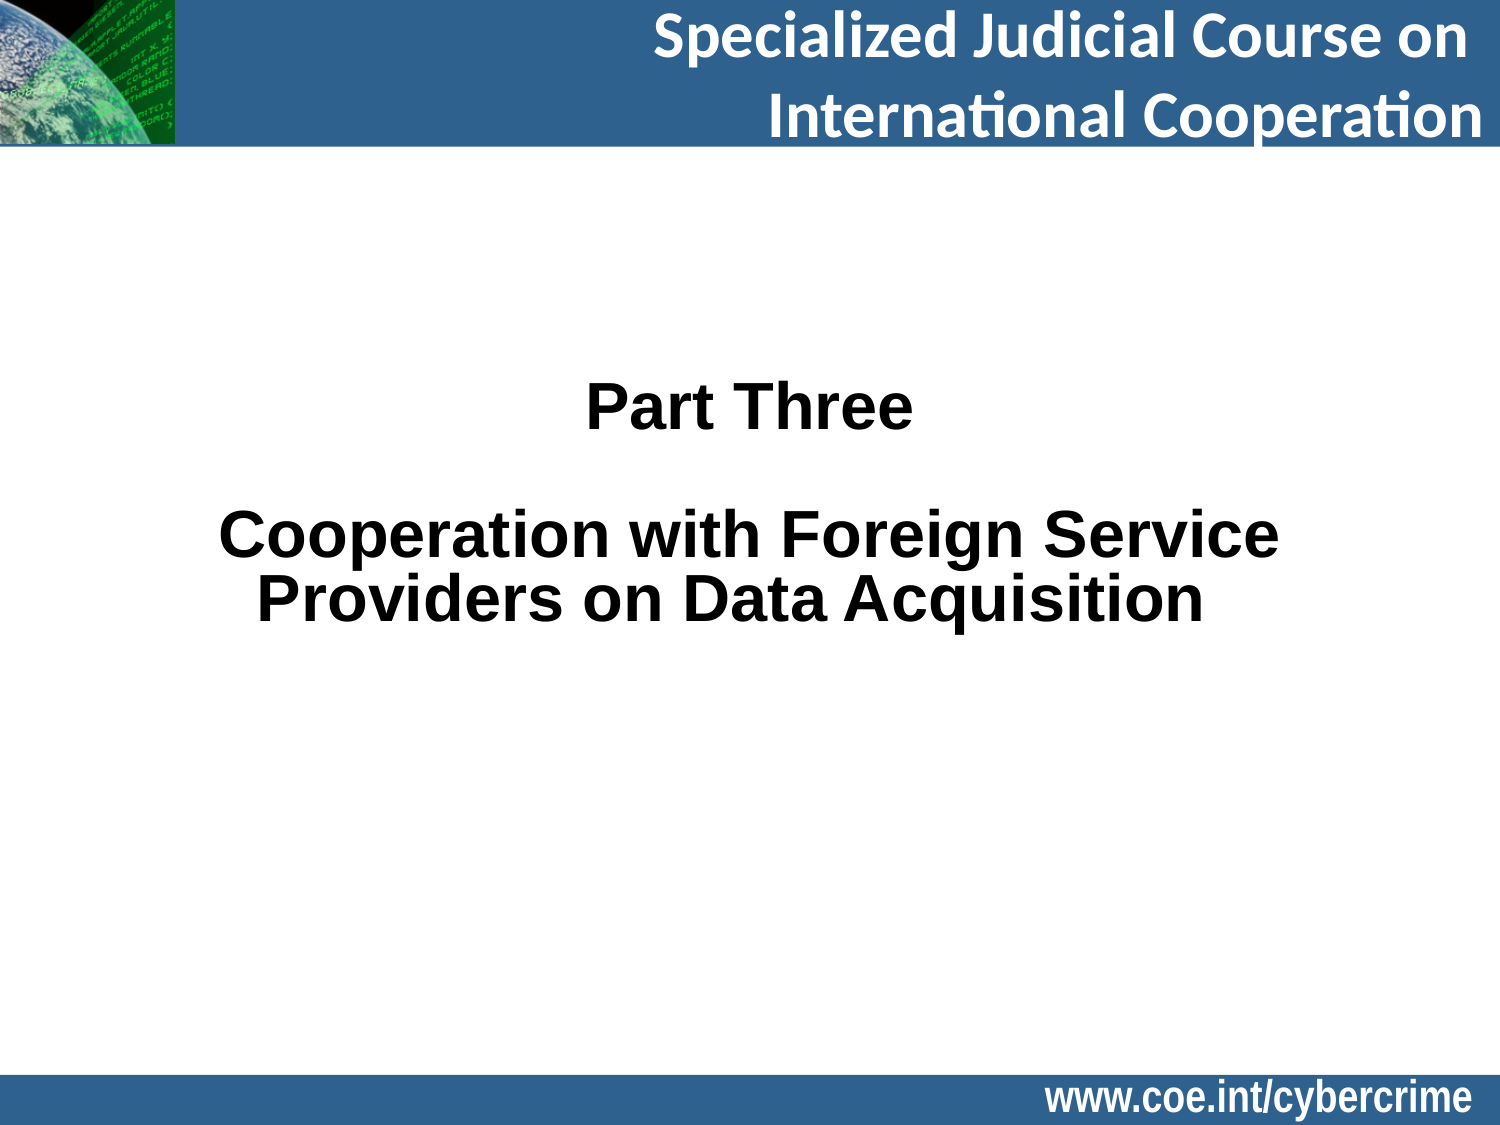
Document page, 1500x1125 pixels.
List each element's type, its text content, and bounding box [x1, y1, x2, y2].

text_box Part Three Cooperation with Foreign Service Providers on Data Acquisition [50, 371, 1450, 706]
text_box [0, 1073, 1030, 1125]
picture [0, 0, 175, 144]
text_box Specialized Judicial Course on International Cooperation [177, 0, 1500, 149]
text_box www.coe.int/cybercrime [1030, 1059, 1500, 1125]
